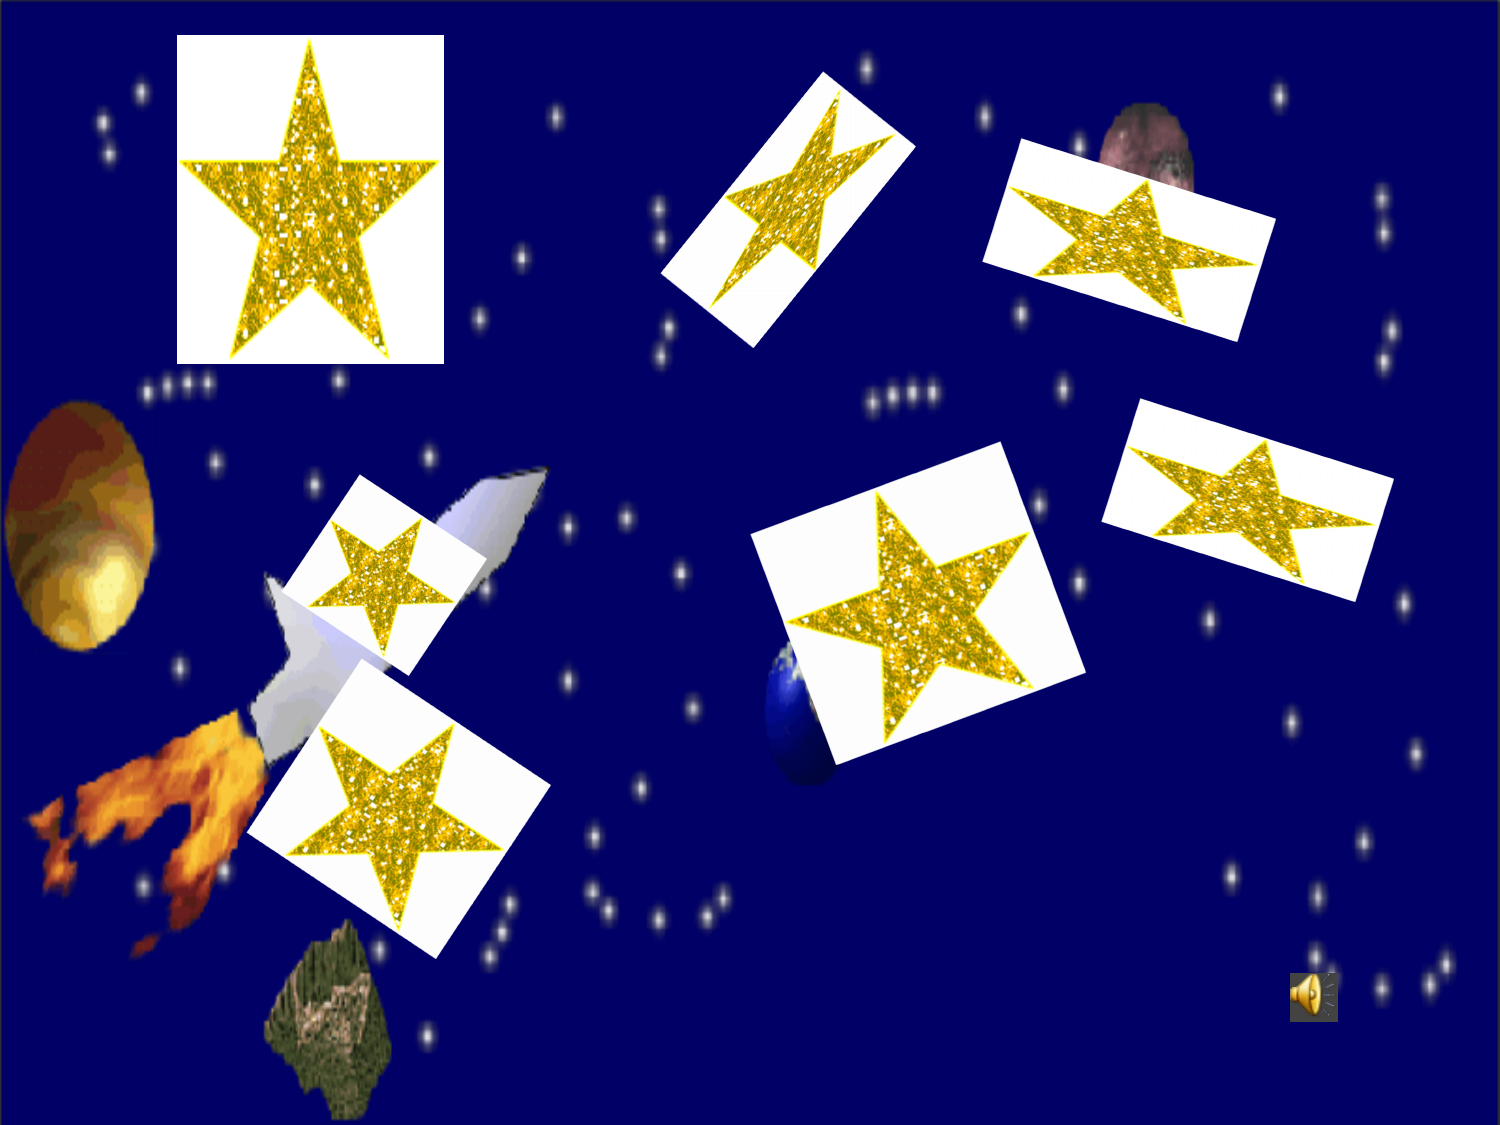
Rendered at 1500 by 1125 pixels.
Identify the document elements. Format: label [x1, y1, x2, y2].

list [1288, 972, 1340, 1023]
picture [0, 0, 1500, 1125]
